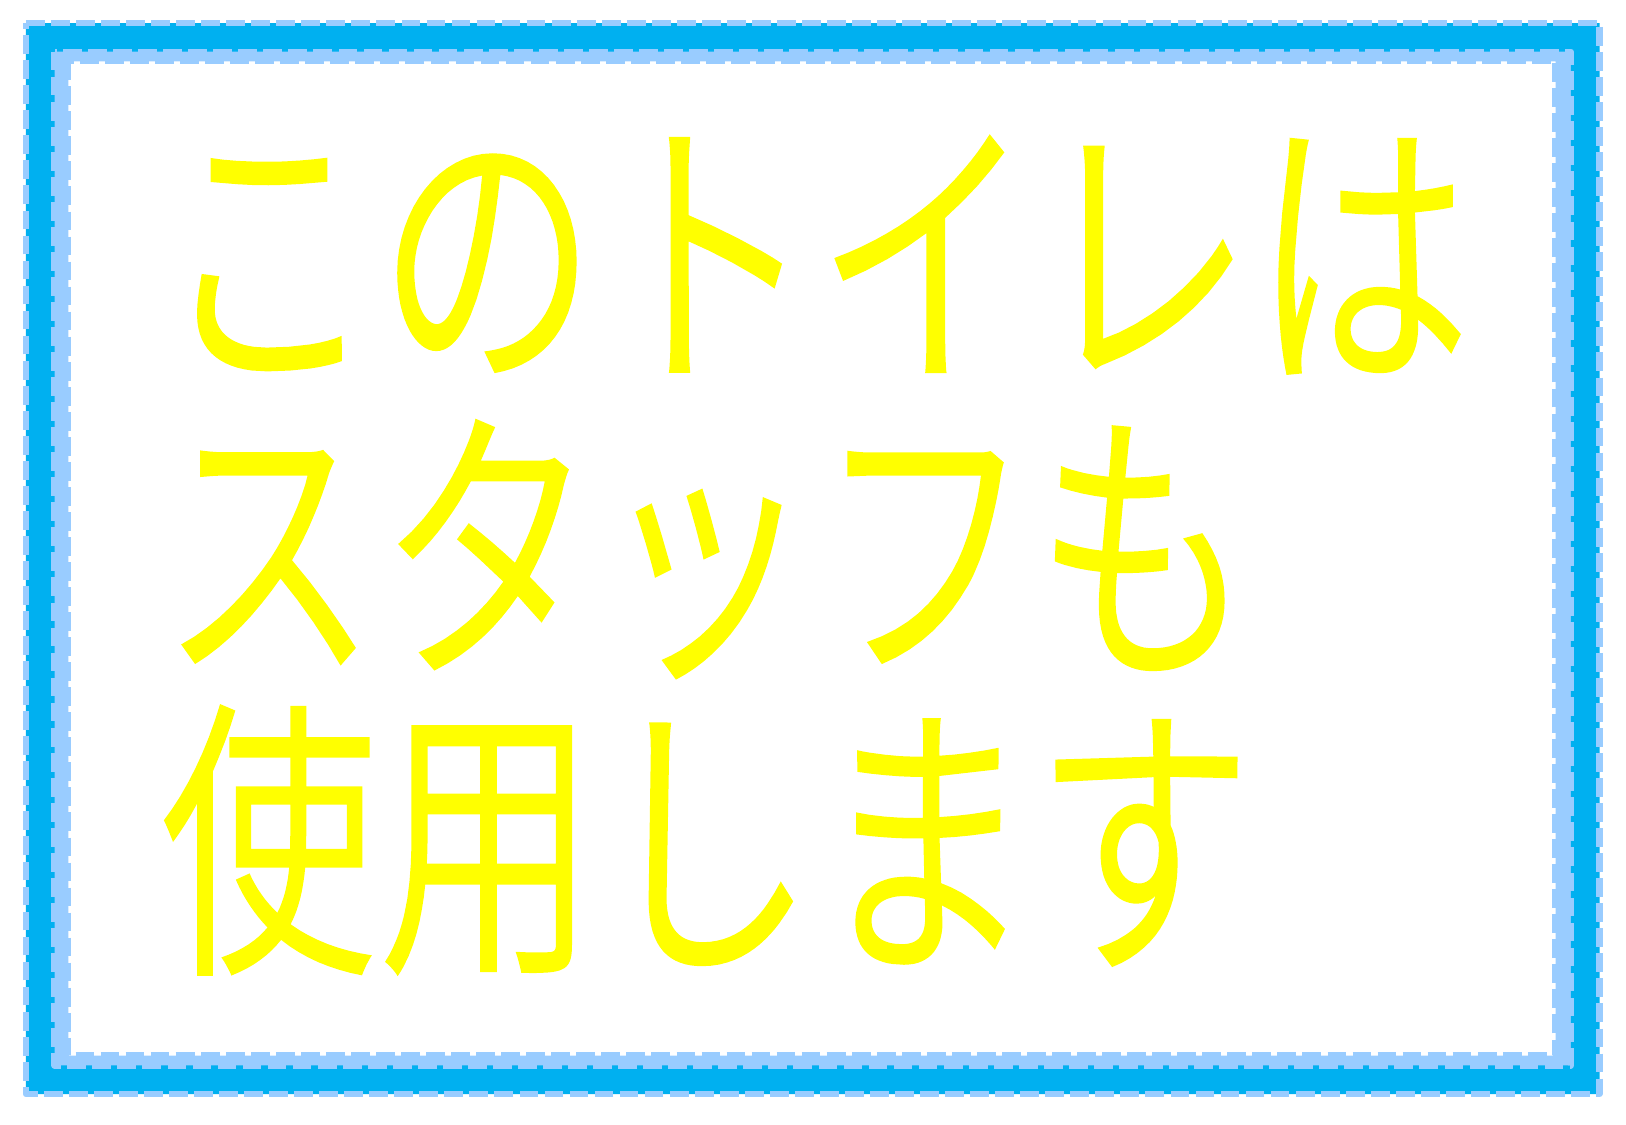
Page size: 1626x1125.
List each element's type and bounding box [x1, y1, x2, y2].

text_box [55, 52, 1570, 1065]
text_box [24, 21, 1602, 1096]
